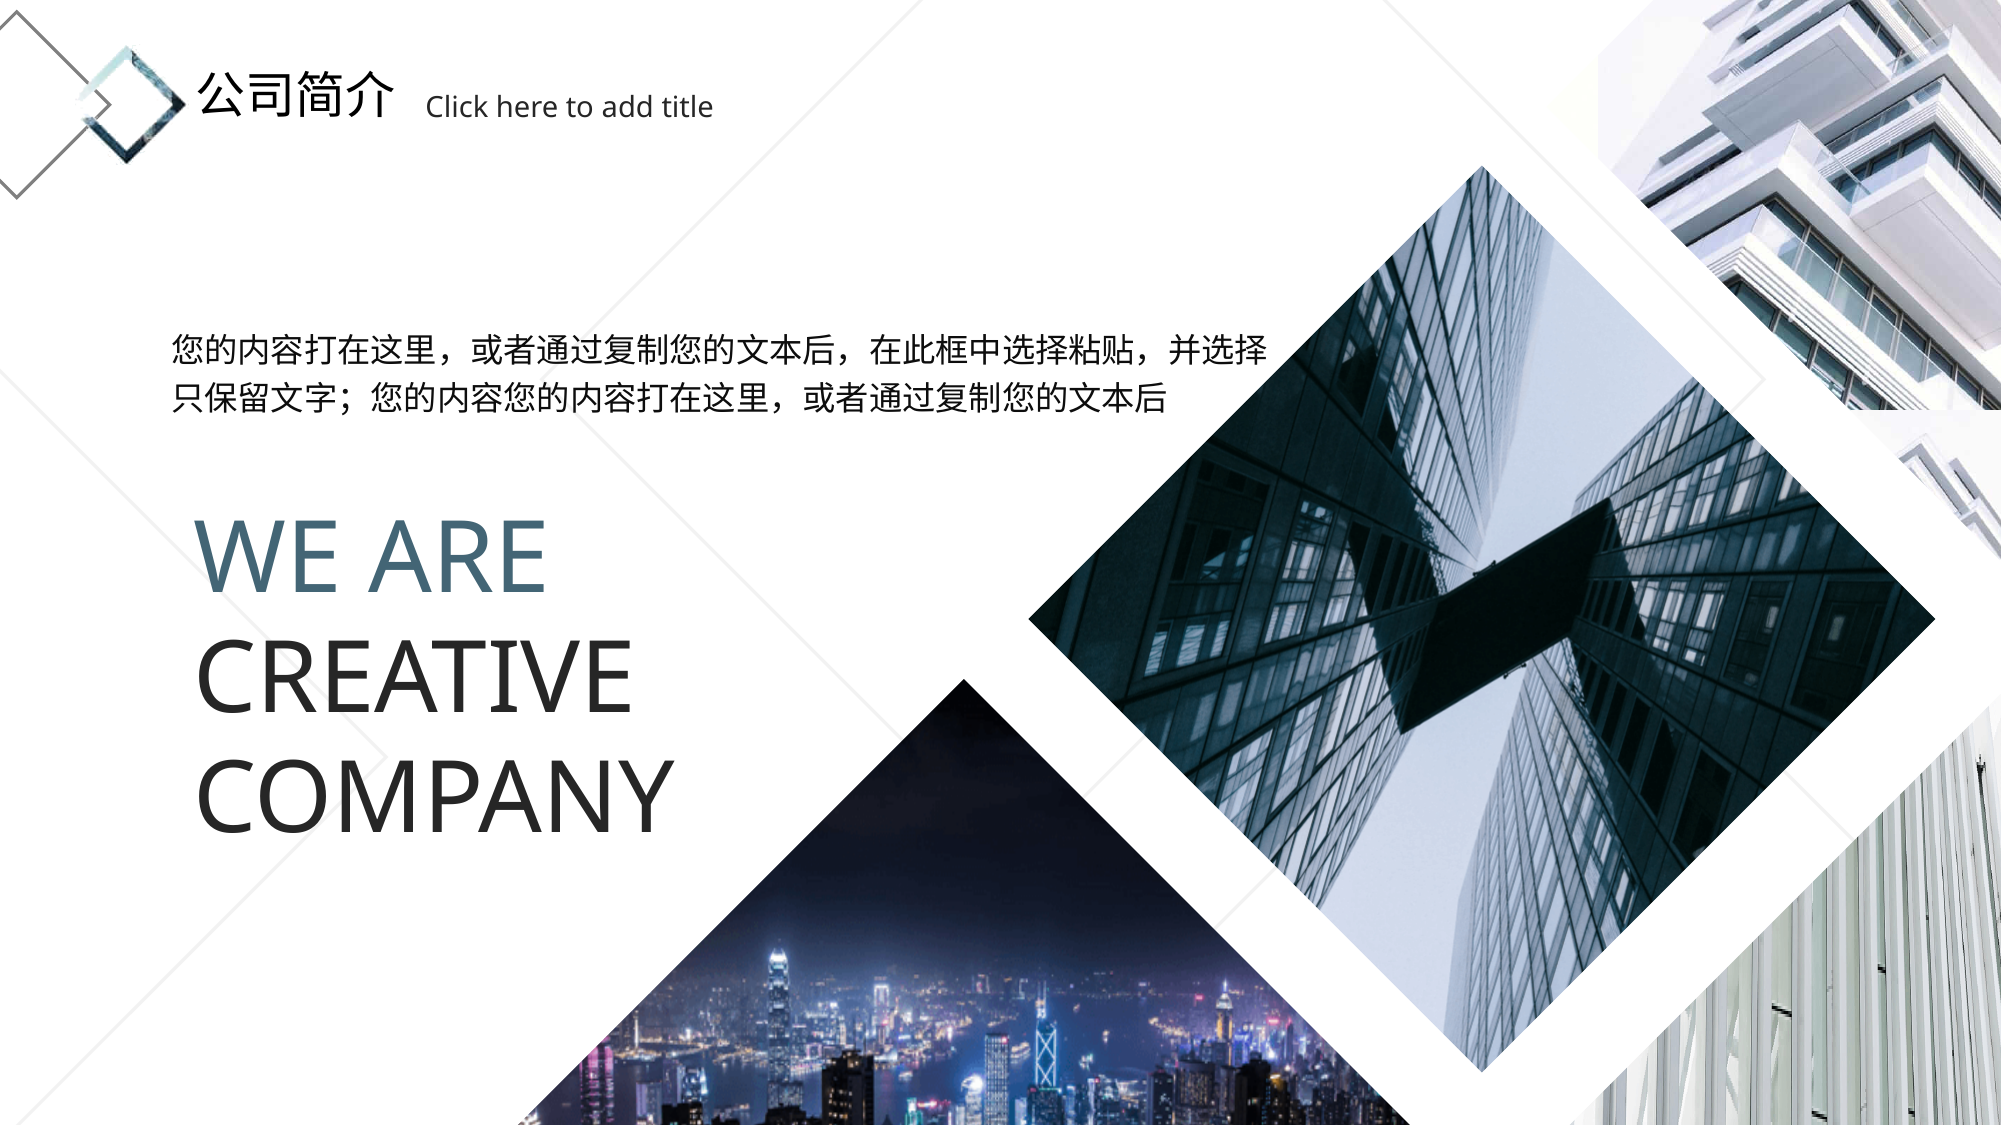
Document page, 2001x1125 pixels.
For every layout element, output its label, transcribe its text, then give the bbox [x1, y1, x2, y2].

text_box 您的内容打在这里，或者通过复制您的文本后，在此框中选择粘贴，并选择只保留文字；您的内容您的内容打在这里，或者通过复制您的文本后 [156, 313, 1306, 425]
text_box [1026, 164, 1937, 1074]
picture [64, 44, 189, 165]
text_box [516, 677, 1412, 1125]
text_box We are Creative COMPANY [178, 485, 732, 860]
text_box [1568, 693, 2000, 1125]
text_box 公司简介 [100, 55, 411, 131]
text_box [1545, 0, 2000, 562]
text_box Click here to add title [410, 73, 730, 131]
